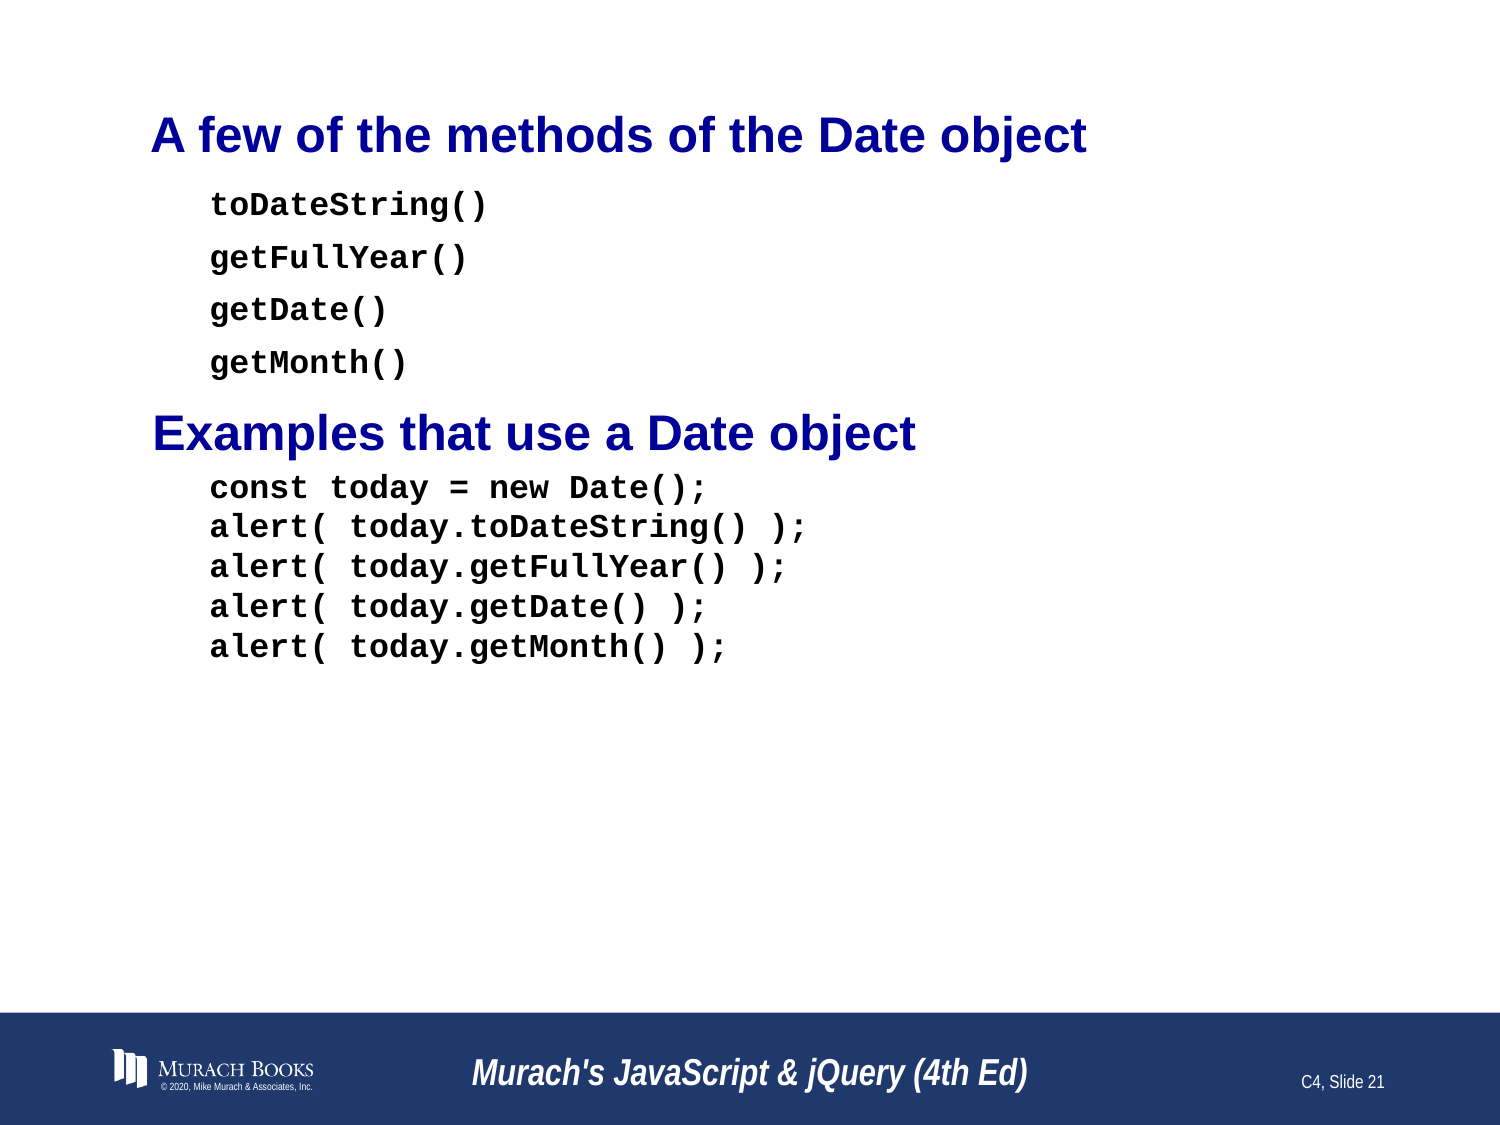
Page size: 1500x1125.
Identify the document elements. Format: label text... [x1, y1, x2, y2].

list toDateString() getFullYear() getDate() getMonth() Examples that use a Date object const today = new Date(); alert( today.toDateString() ); alert( today.getFullYear() ); alert( today.getDate() ); alert( today.getMonth() ); [137, 174, 1350, 975]
slide_number Murach's JavaScript & jQuery (4th Ed) [463, 1025, 1050, 1100]
footer © 2020, Mike Murach & Associates, Inc. [12, 1025, 463, 1100]
slide_number C4, Slide 21 [1087, 1025, 1400, 1100]
title A few of the methods of the Date object [150, 102, 1350, 164]
